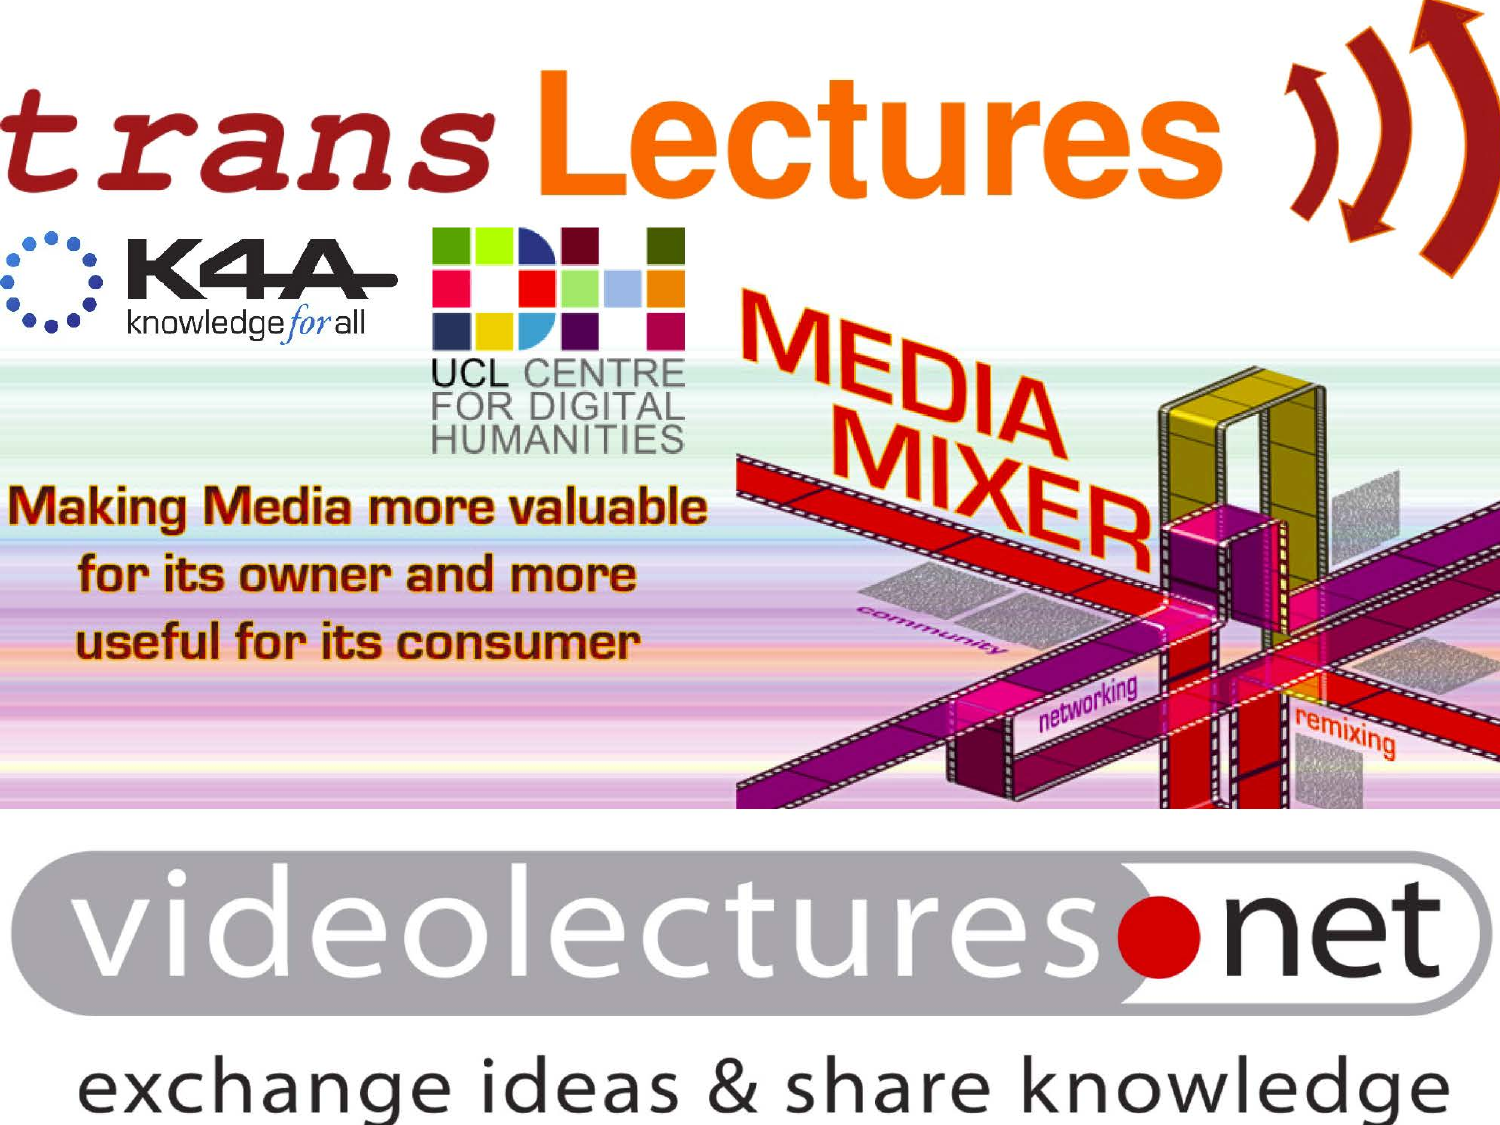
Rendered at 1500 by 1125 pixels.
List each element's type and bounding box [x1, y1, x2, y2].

list [0, 0, 1500, 1125]
